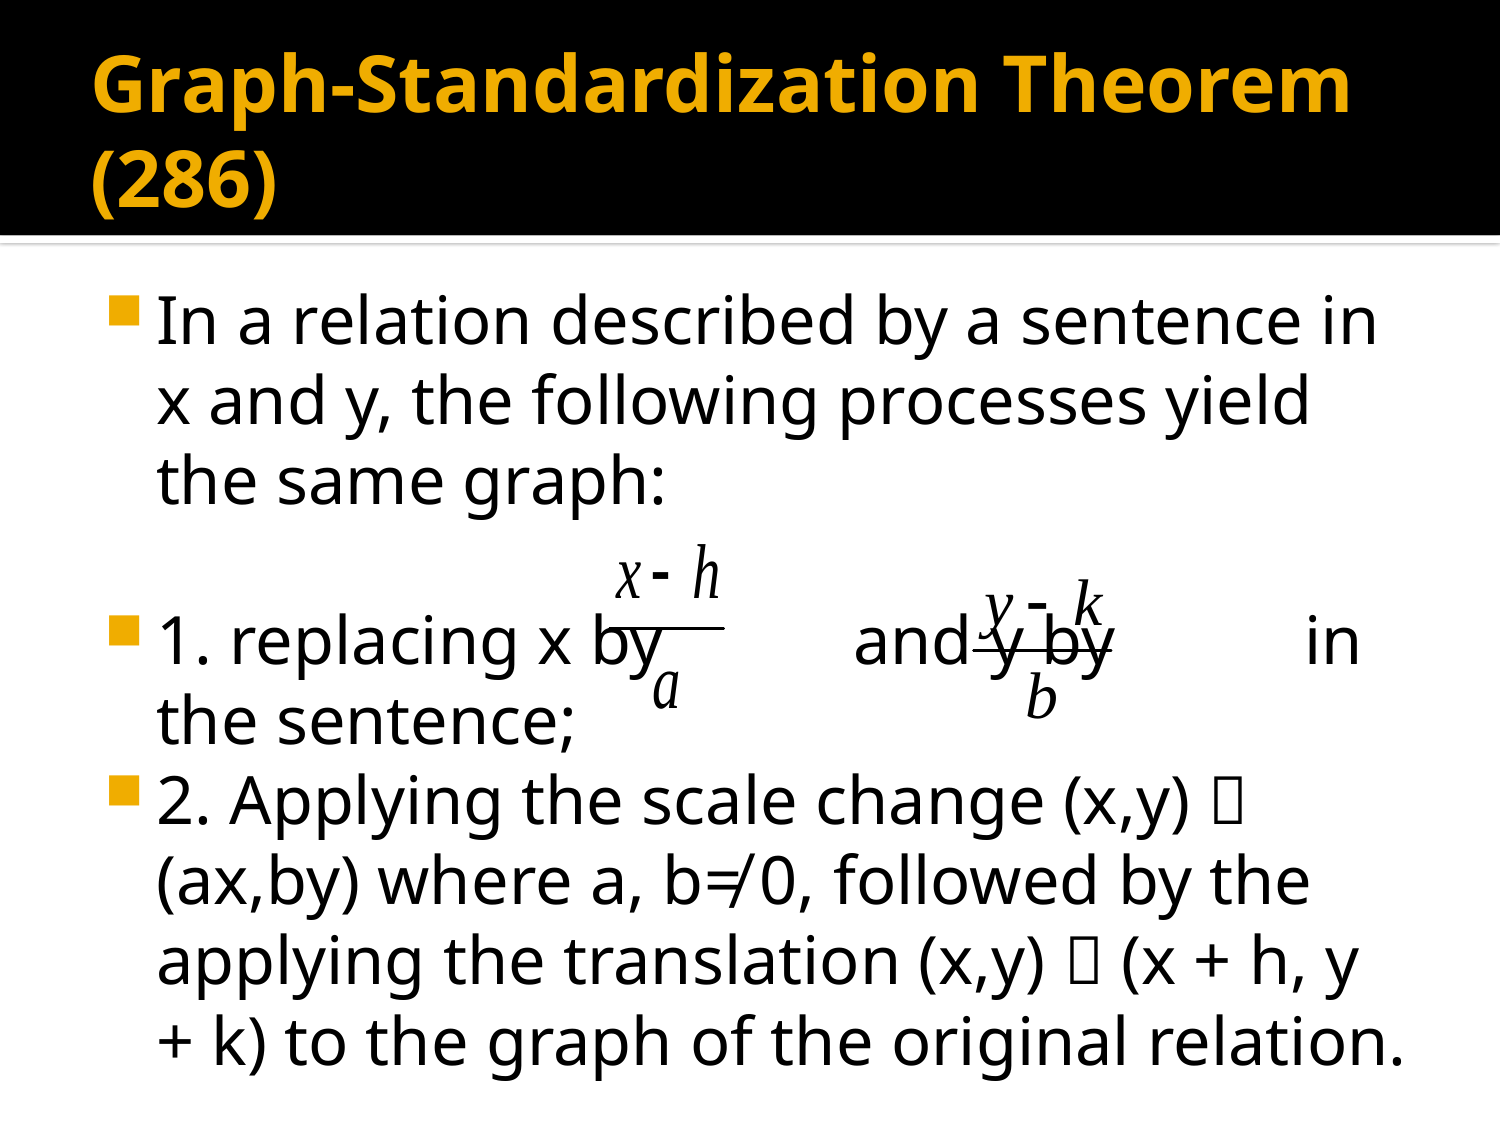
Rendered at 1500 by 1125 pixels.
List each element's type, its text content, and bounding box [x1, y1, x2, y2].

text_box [962, 562, 1128, 733]
title Graph-Standardization Theorem (286) [75, 25, 1425, 231]
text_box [599, 524, 738, 726]
list In a relation described by a sentence in x and y, the following processes yield the same graph: 1. replacing x by and y by in the sentence; 2. Applying the scale change (x,y)  (ax,by) where a, b≠ 0, followed by the applying the translation (x,y)  (x + h, y + k) to the graph of the original relation. [75, 262, 1425, 1088]
